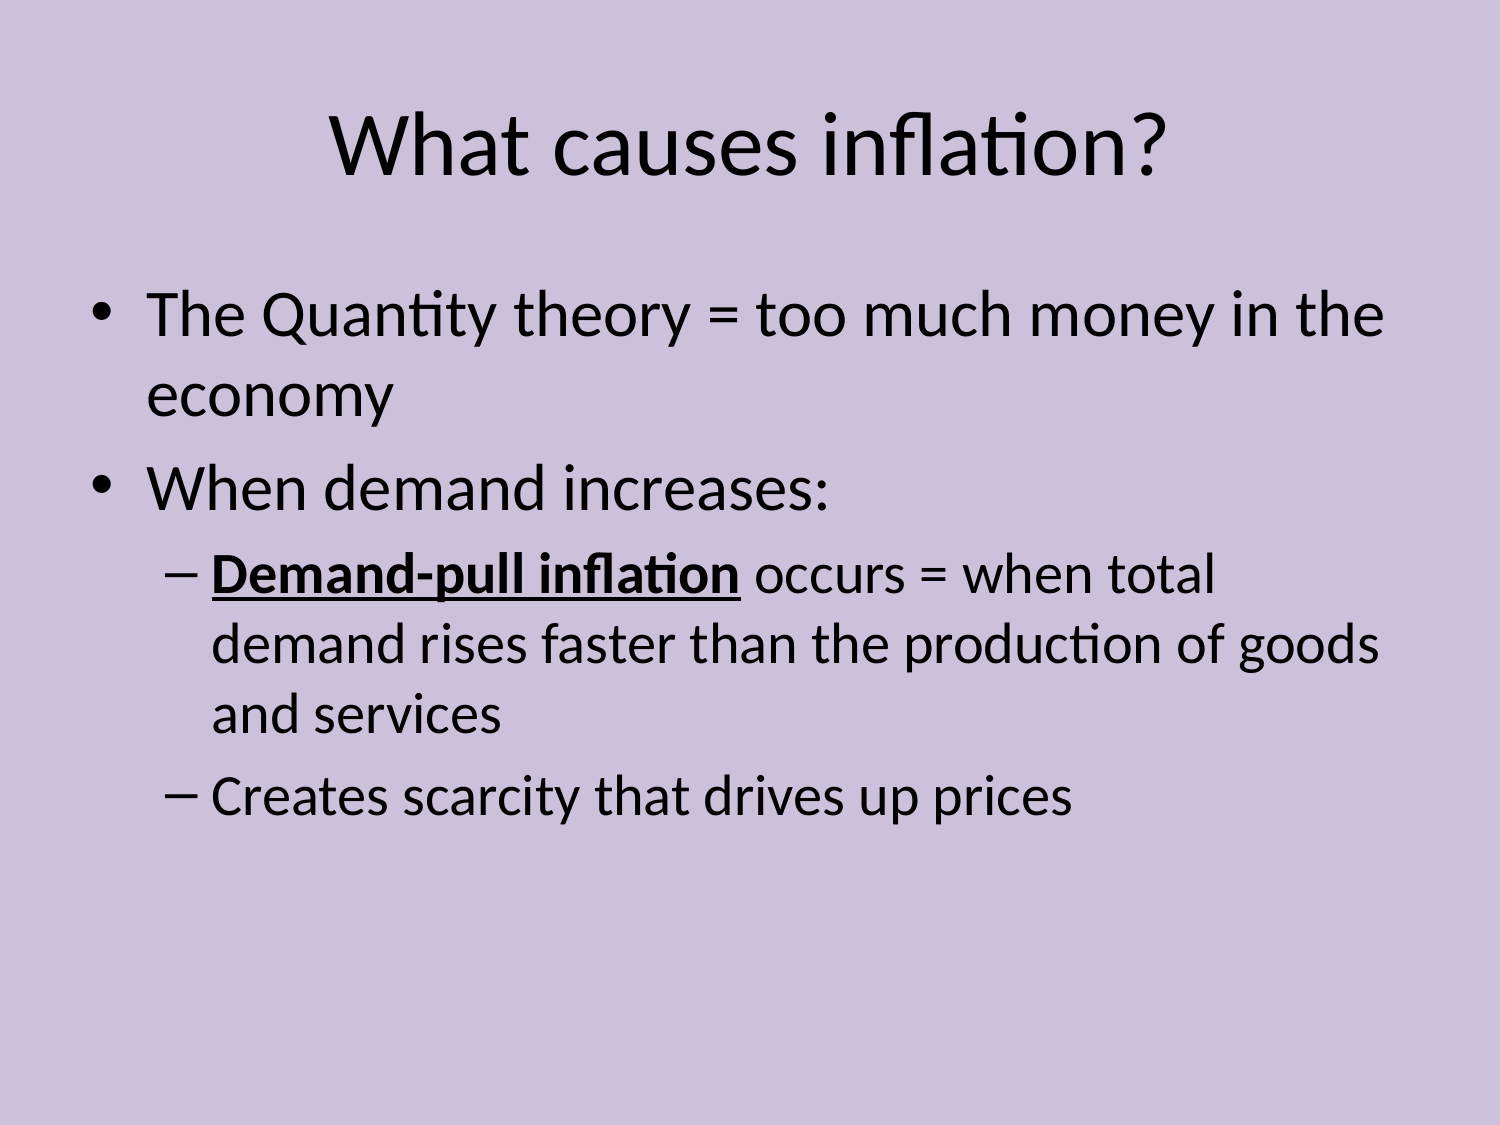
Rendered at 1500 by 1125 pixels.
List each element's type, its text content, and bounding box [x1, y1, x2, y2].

list The Quantity theory = too much money in the economy When demand increases: Demand-pull inflation occurs = when total demand rises faster than the production of goods and services Creates scarcity that drives up prices [75, 262, 1425, 1005]
title What causes inflation? [75, 45, 1425, 233]
